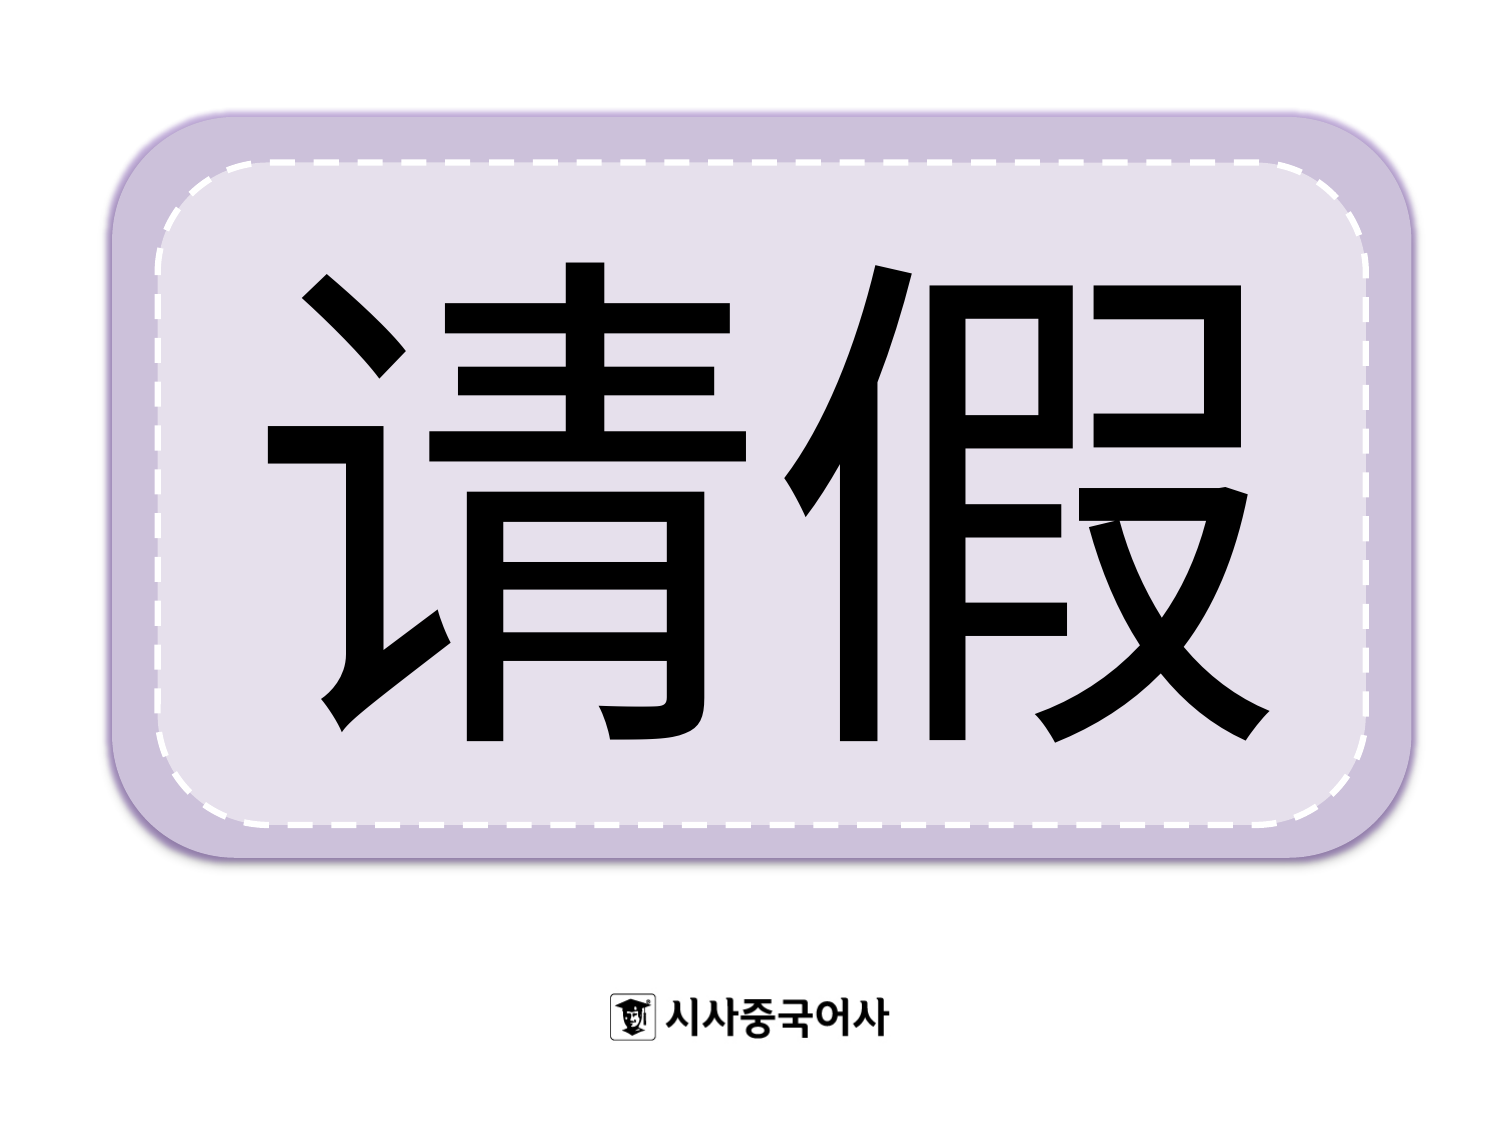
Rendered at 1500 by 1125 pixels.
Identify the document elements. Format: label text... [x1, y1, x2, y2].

picture [602, 987, 898, 1047]
text_box 请假 [162, 160, 1371, 824]
